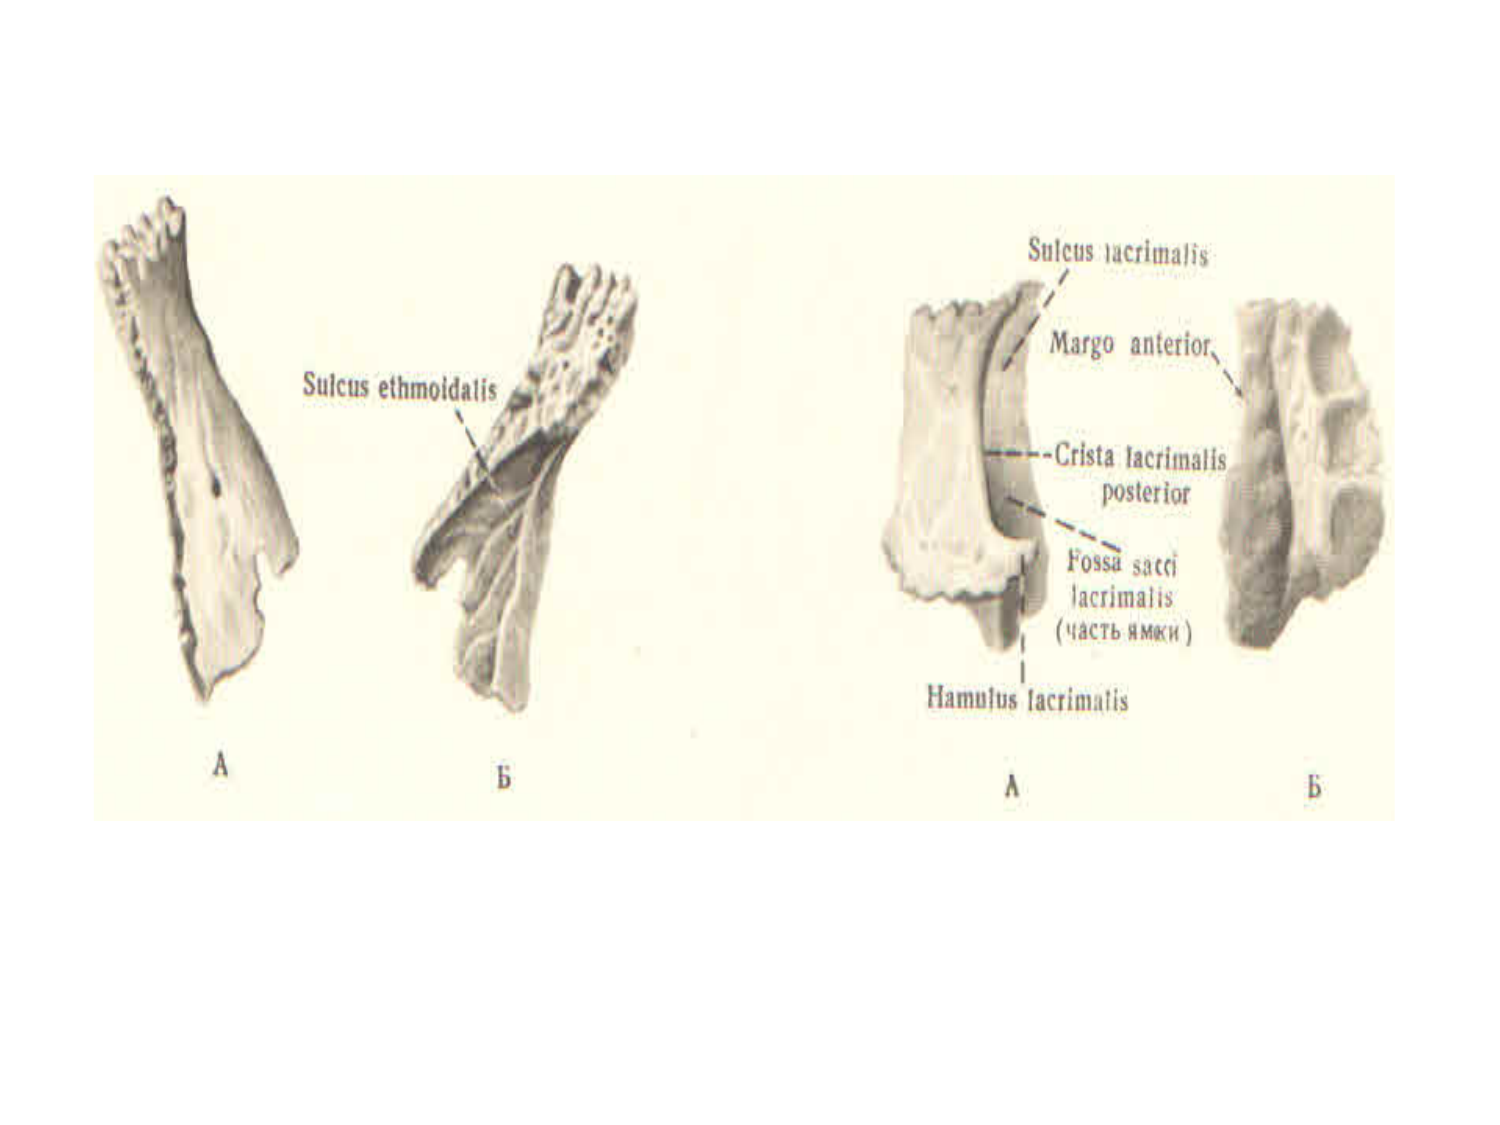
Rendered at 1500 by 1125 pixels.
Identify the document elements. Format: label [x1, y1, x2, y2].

picture [93, 175, 1395, 821]
